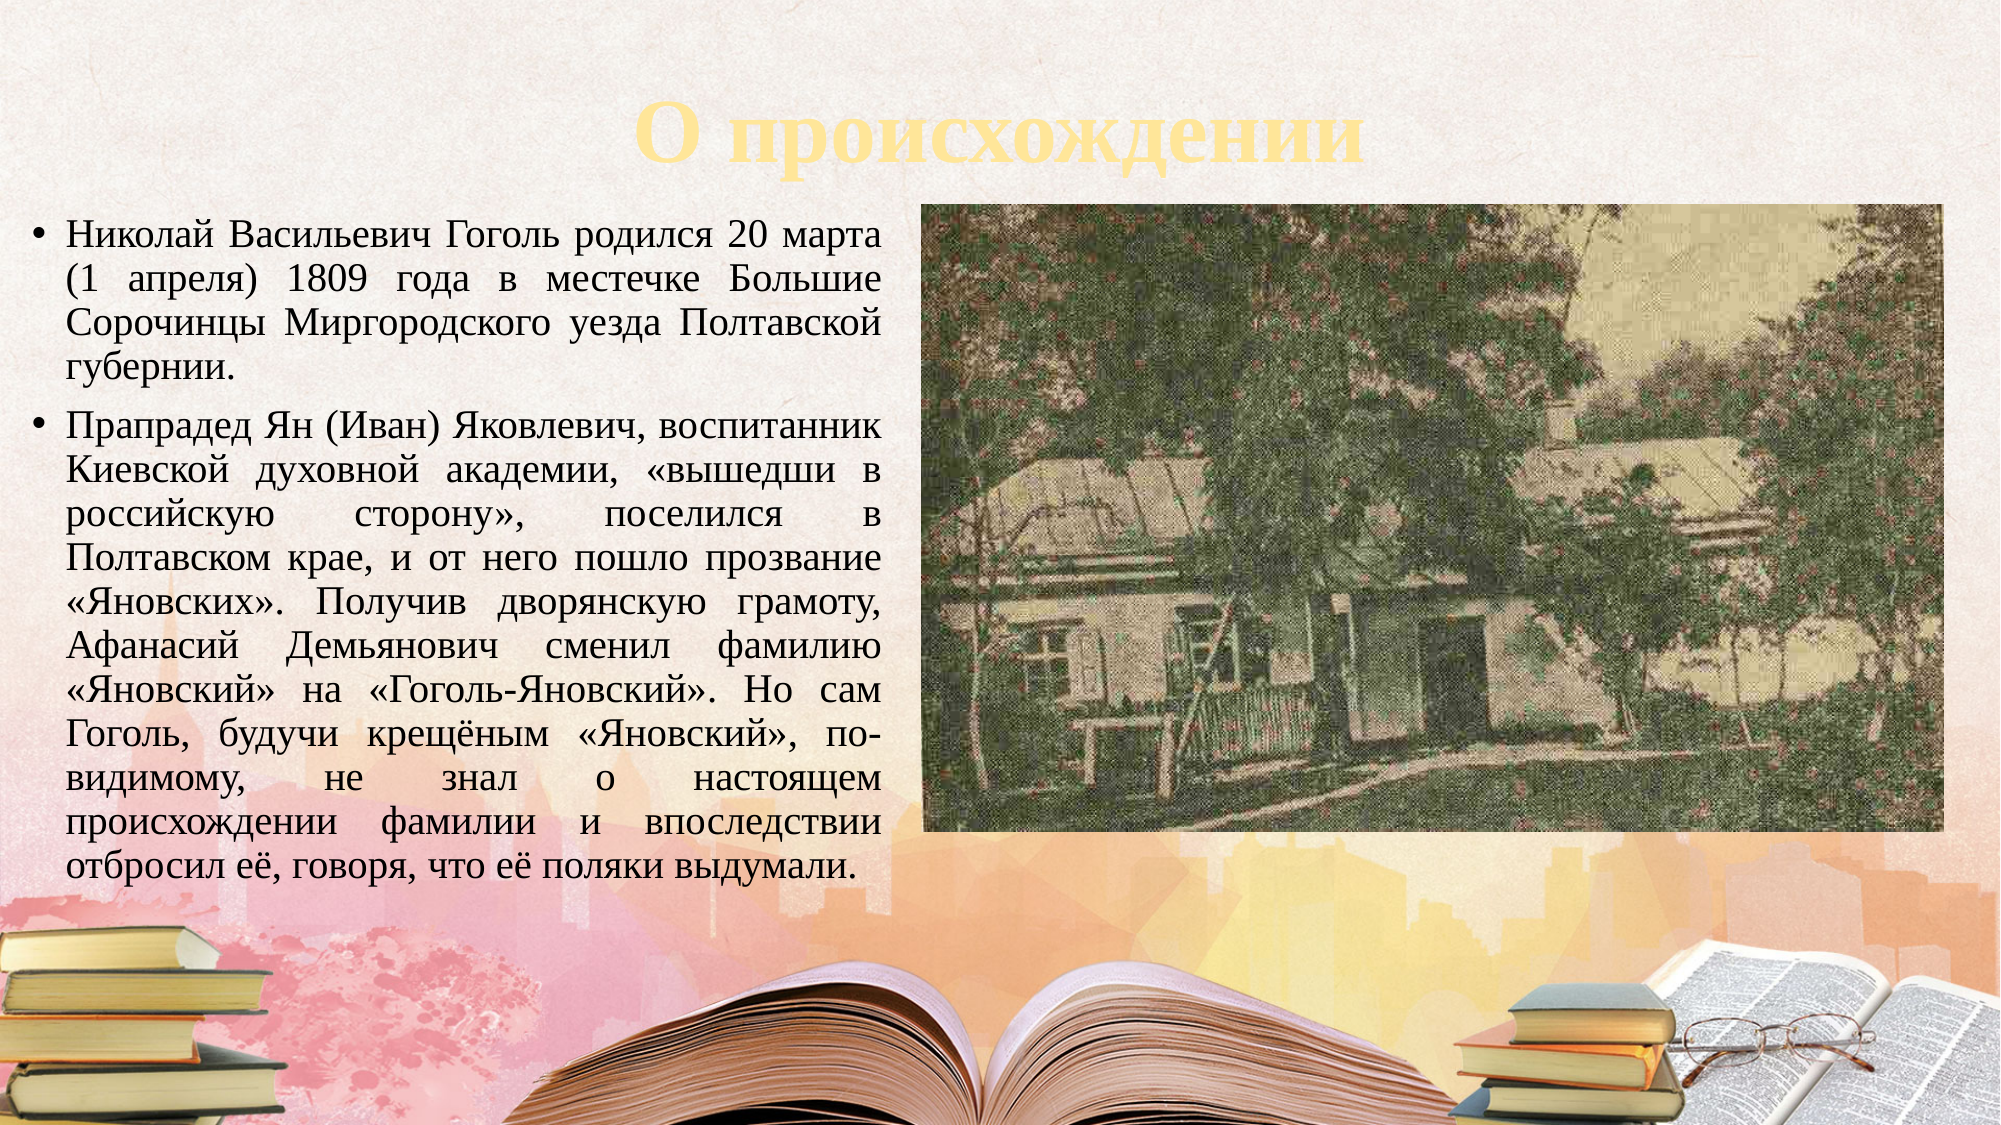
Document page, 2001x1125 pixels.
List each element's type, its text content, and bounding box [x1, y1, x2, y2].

list Николай Васильевич Гоголь родился 20 марта (1 апреля) 1809 года в местечке Большие Сорочинцы Миргородского уезда Полтавской губернии. Прапрадед Ян (Иван) Яковлевич, воспитанник Киевской духовной академии, «вышедши в российскую сторону», поселился в Полтавском крае, и от него пошло прозвание «Яновских». Получив дворянскую грамоту, Афанасий Демьянович сменил фамилию «Яновский» на «Гоголь-Яновский». Но сам Гоголь, будучи крещёным «Яновский», по-видимому, не знал о настоящем происхождении фамилии и впоследствии отбросил её, говоря, что её поляки выдумали. [16, 204, 898, 919]
title О происхождении [137, 59, 1863, 205]
picture [0, 0, 2001, 1125]
